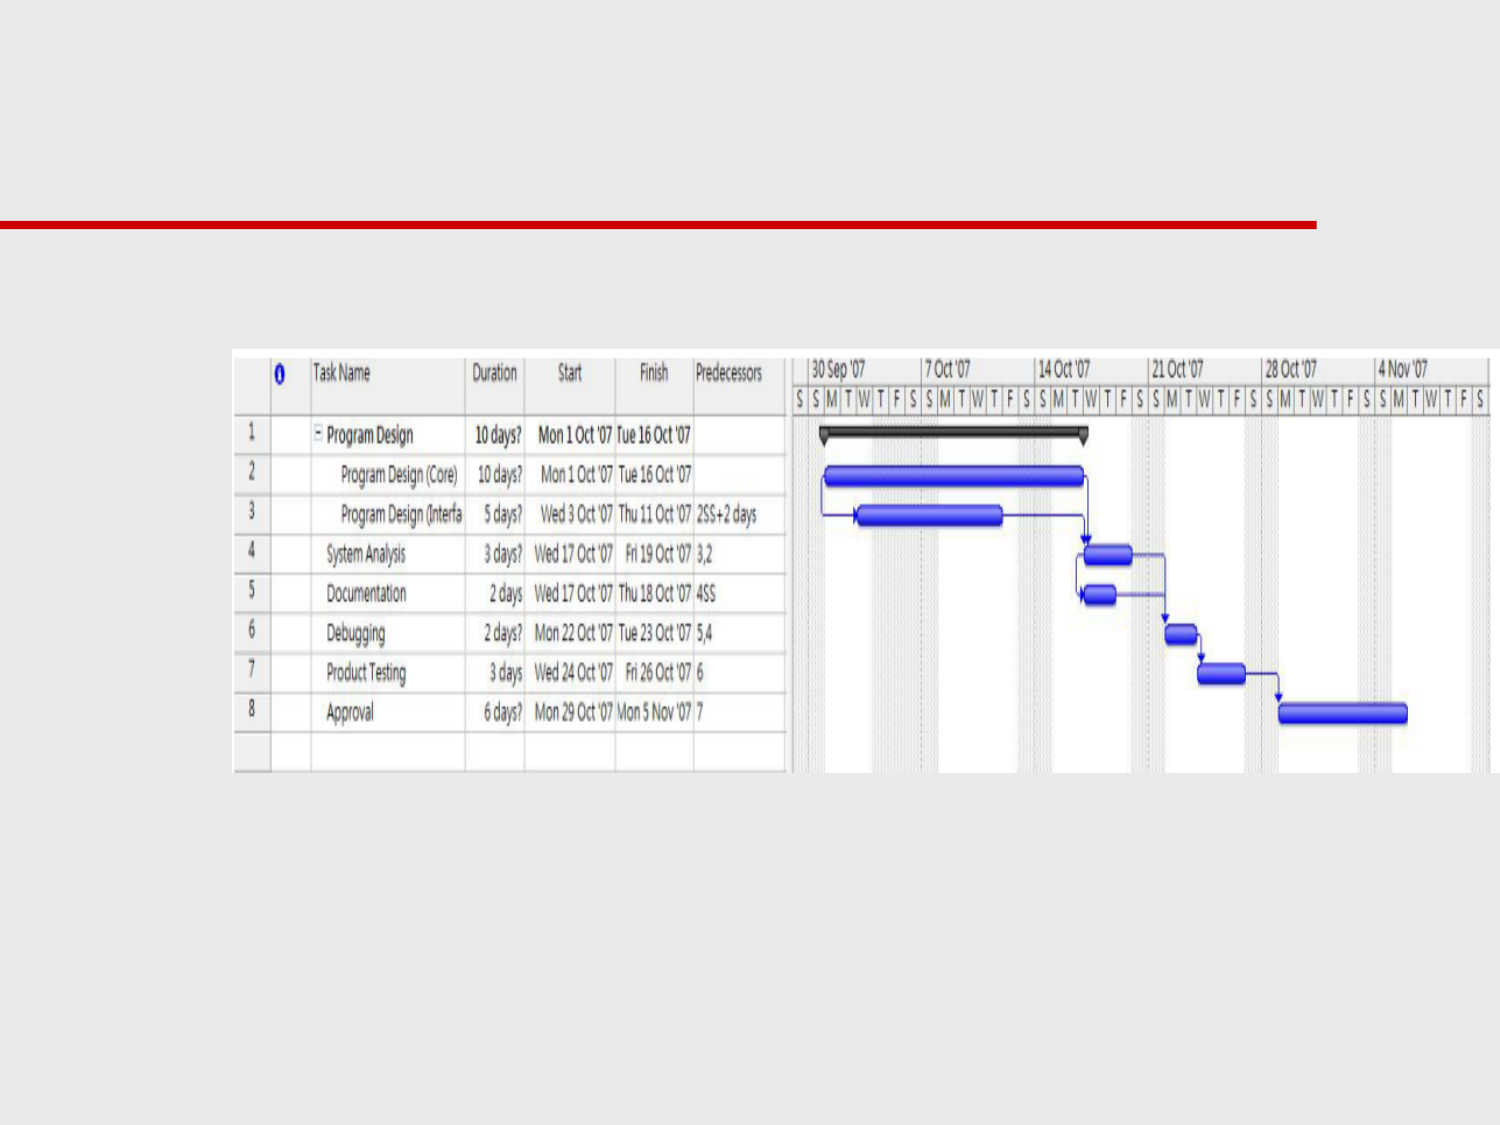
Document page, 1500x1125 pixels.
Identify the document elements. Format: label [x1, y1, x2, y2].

list [231, 349, 1500, 774]
